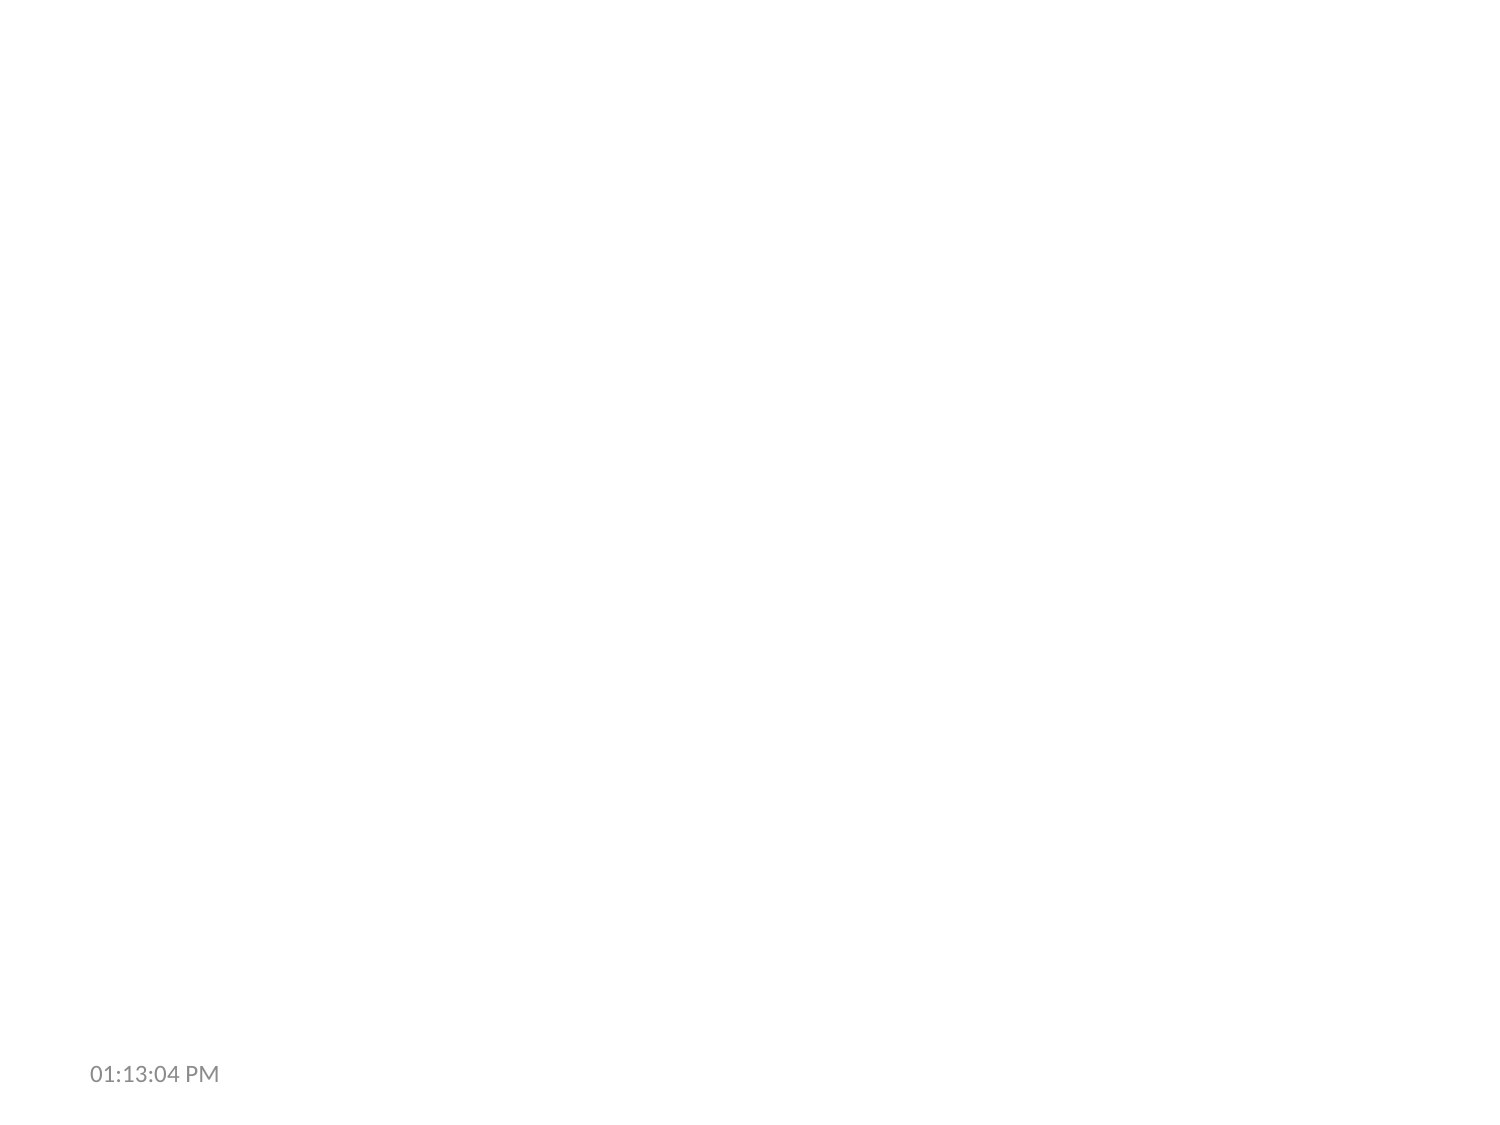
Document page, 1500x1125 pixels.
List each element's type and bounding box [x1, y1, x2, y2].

slide_number [75, 1042, 425, 1103]
